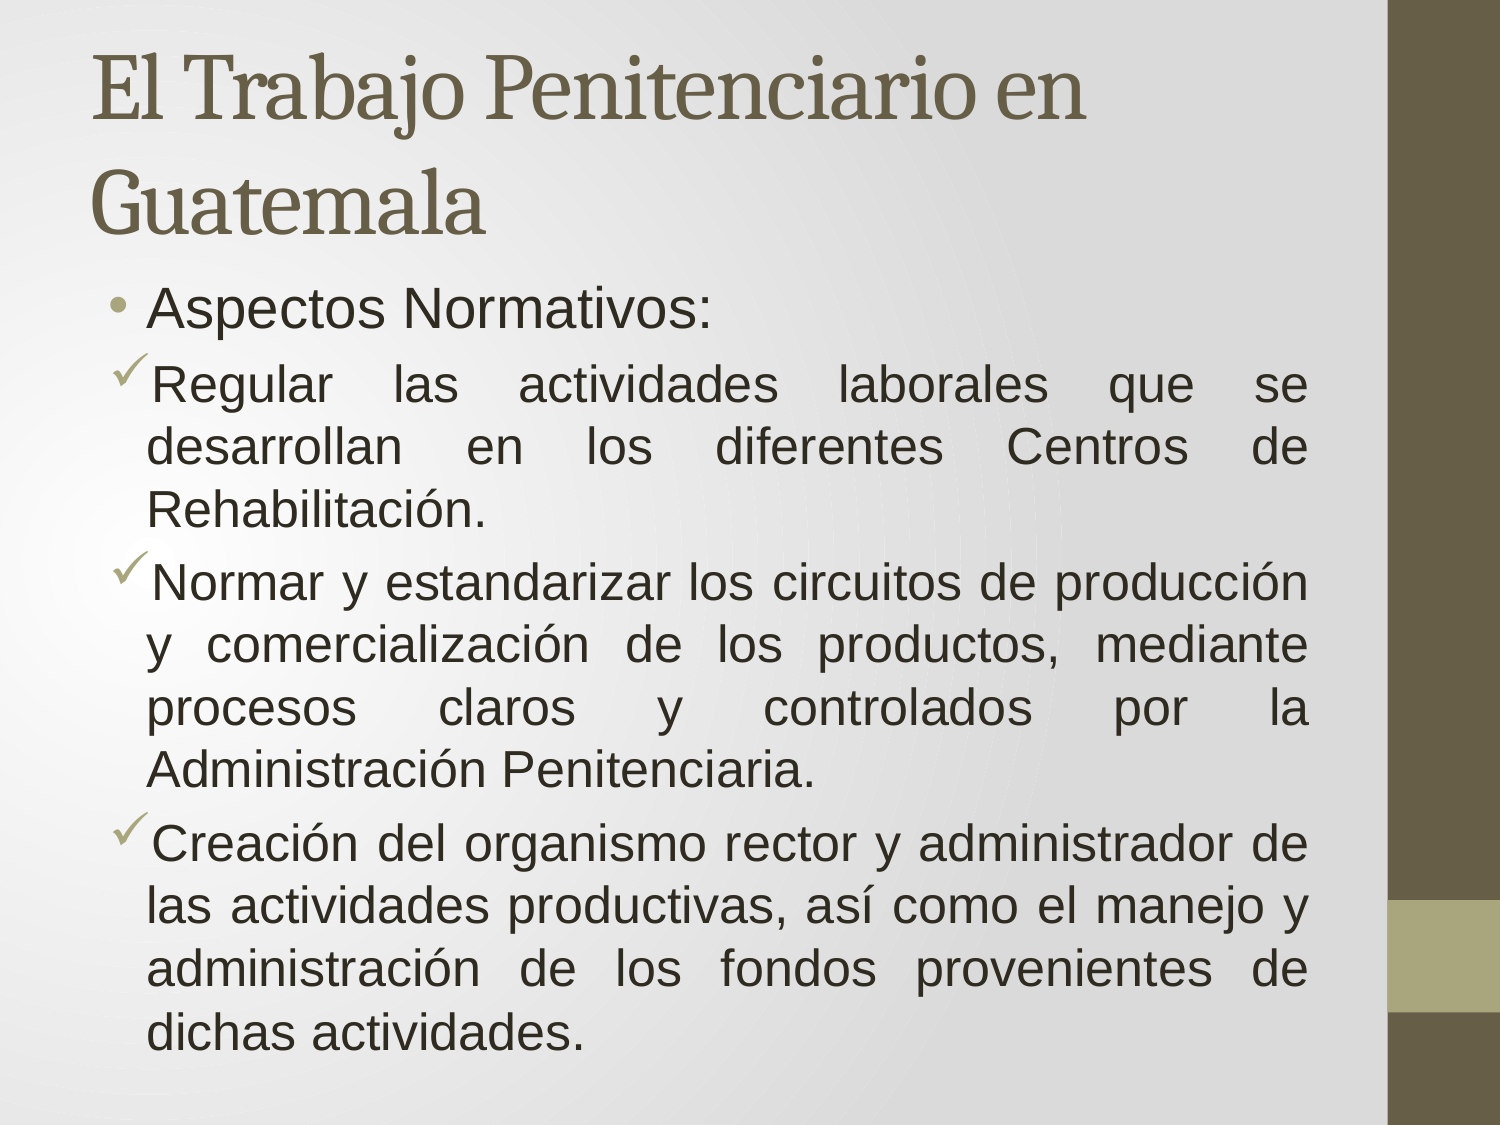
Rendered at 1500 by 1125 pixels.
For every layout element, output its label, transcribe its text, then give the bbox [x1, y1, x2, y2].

list Aspectos Normativos: Regular las actividades laborales que se desarrollan en los diferentes Centros de Rehabilitación. Normar y estandarizar los circuitos de producción y comercialización de los productos, mediante procesos claros y controlados por la Administración Penitenciaria. Creación del organismo rector y administrador de las actividades productivas, así como el manejo y administración de los fondos provenientes de dichas actividades. [75, 262, 1325, 1083]
title El Trabajo Penitenciario en Guatemala [75, 45, 1325, 233]
